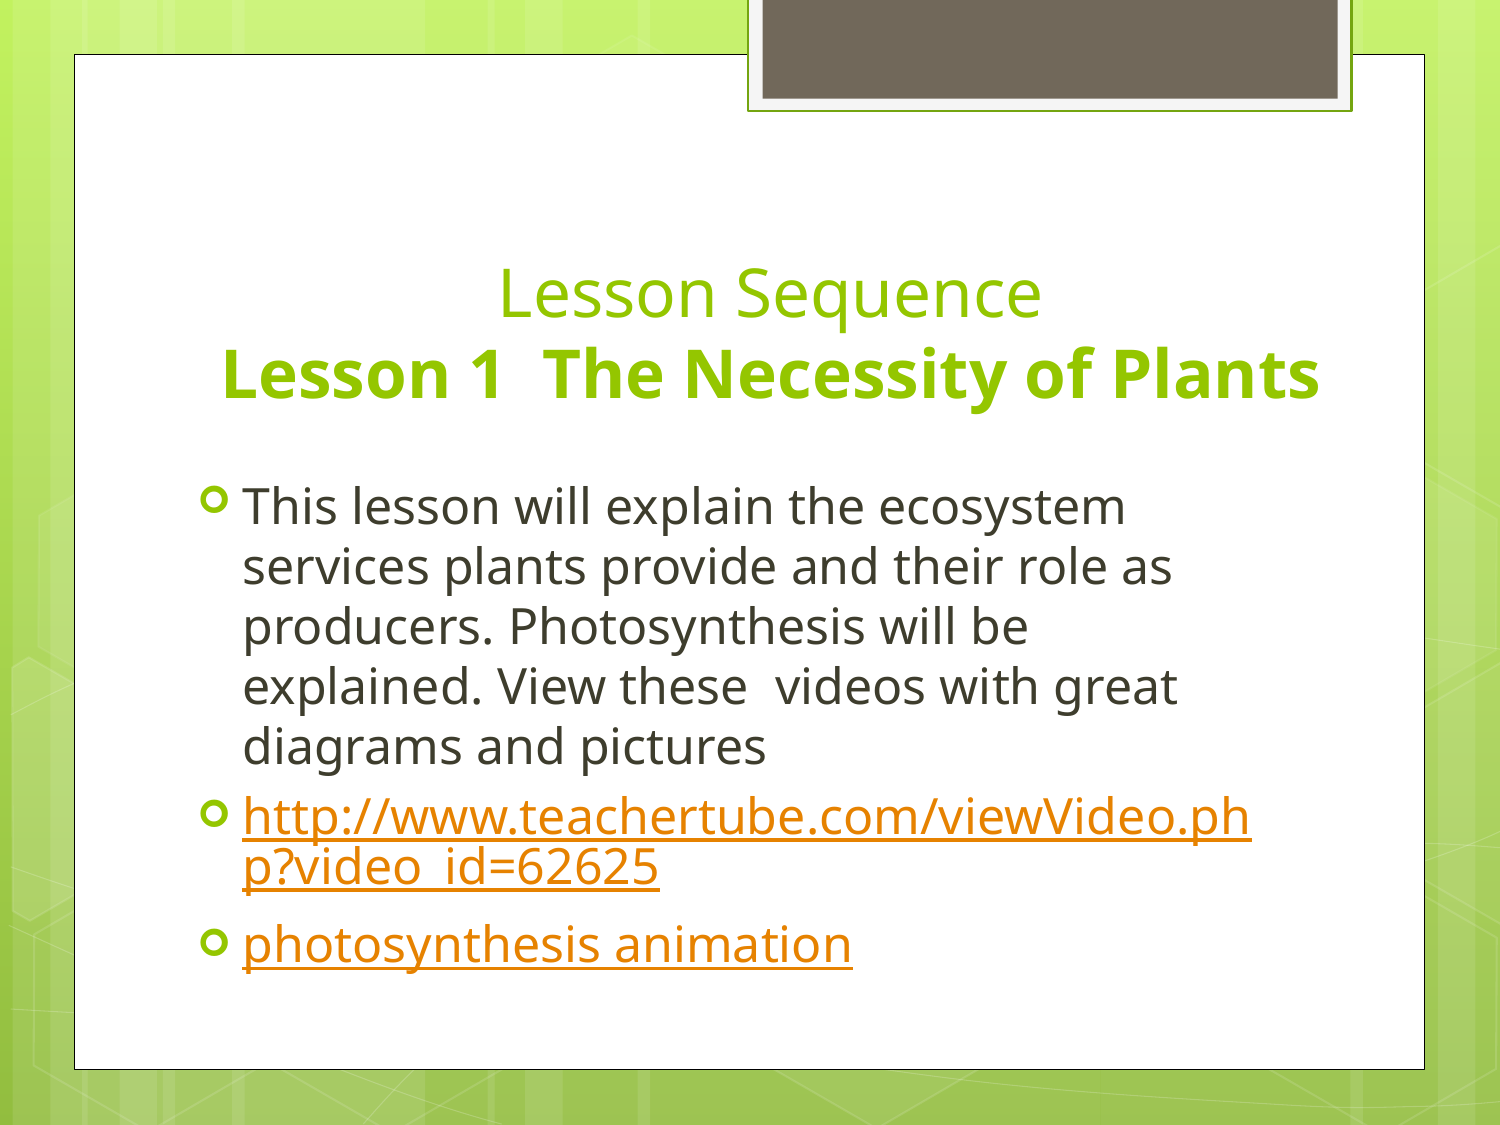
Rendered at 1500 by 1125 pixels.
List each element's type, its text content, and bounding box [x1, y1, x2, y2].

list This lesson will explain the ecosystem services plants provide and their role as producers. Photosynthesis will be explained. View these videos with great diagrams and pictures http://www.teachertube.com/viewVideo.php?video_id=62625 photosynthesis animation [171, 397, 1283, 1012]
title Lesson Sequence Lesson 1 The Necessity of Plants [194, 231, 1348, 420]
